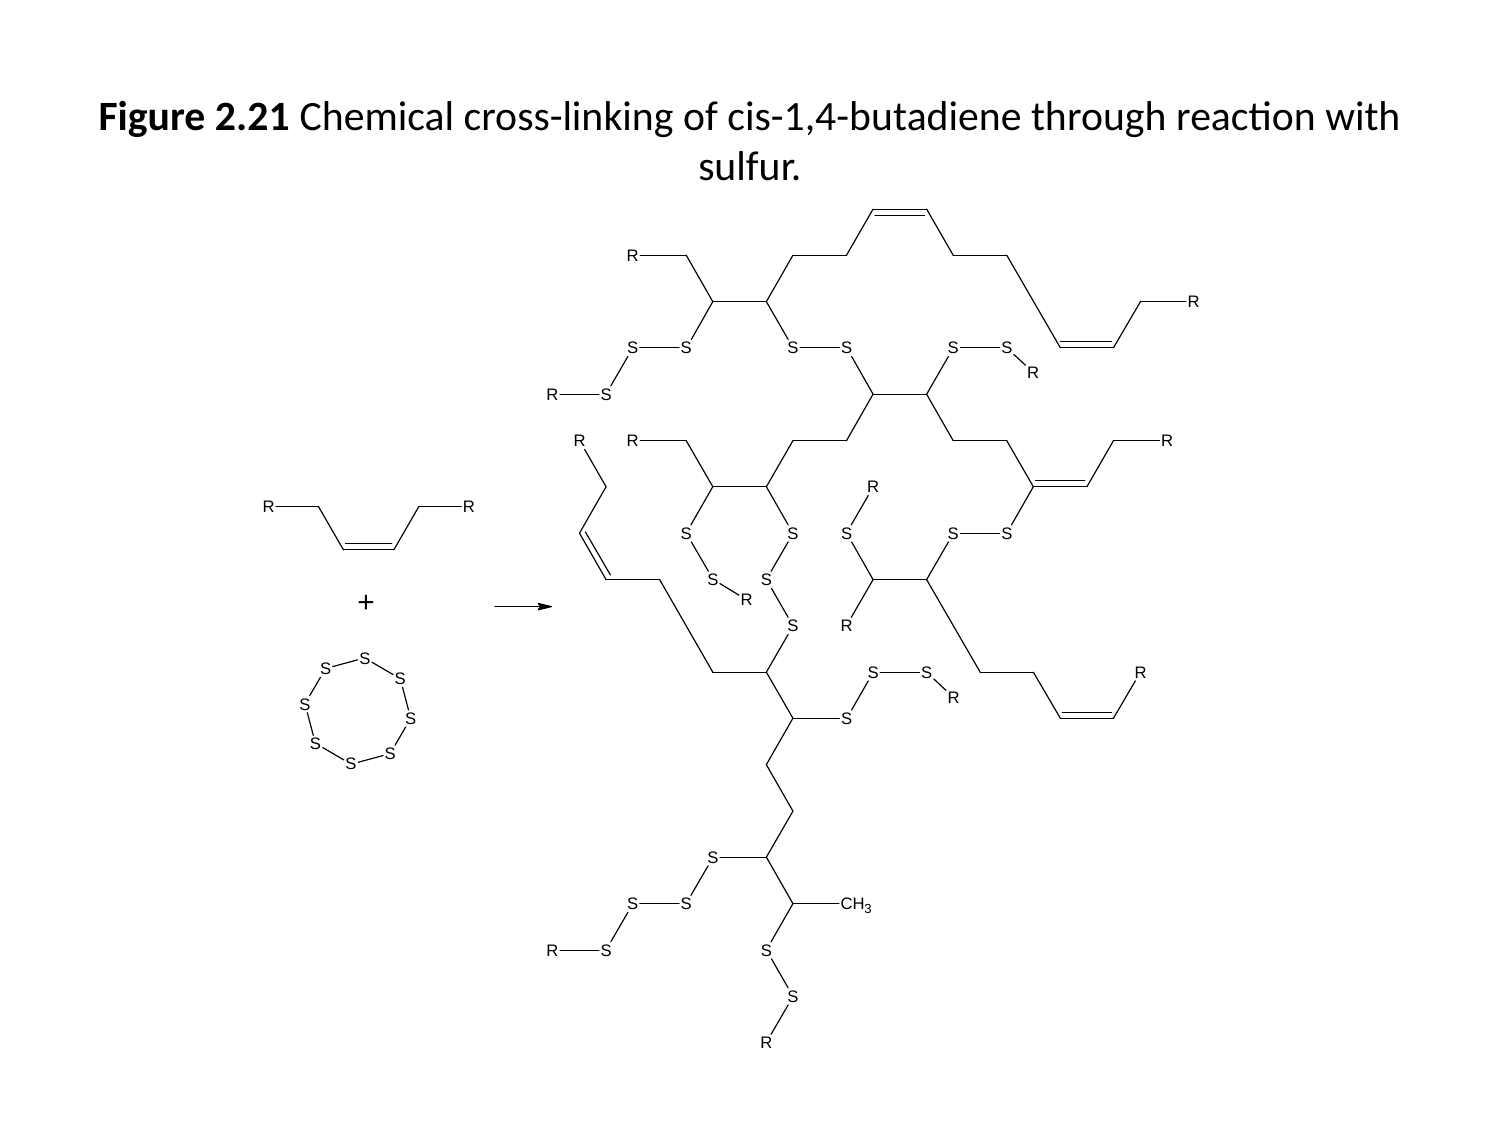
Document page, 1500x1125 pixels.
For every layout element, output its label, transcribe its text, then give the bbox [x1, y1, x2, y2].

title Figure 2.21 Chemical cross-linking of cis-1,4-butadiene through reaction with sulfur. [75, 45, 1425, 233]
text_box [262, 199, 1201, 1053]
